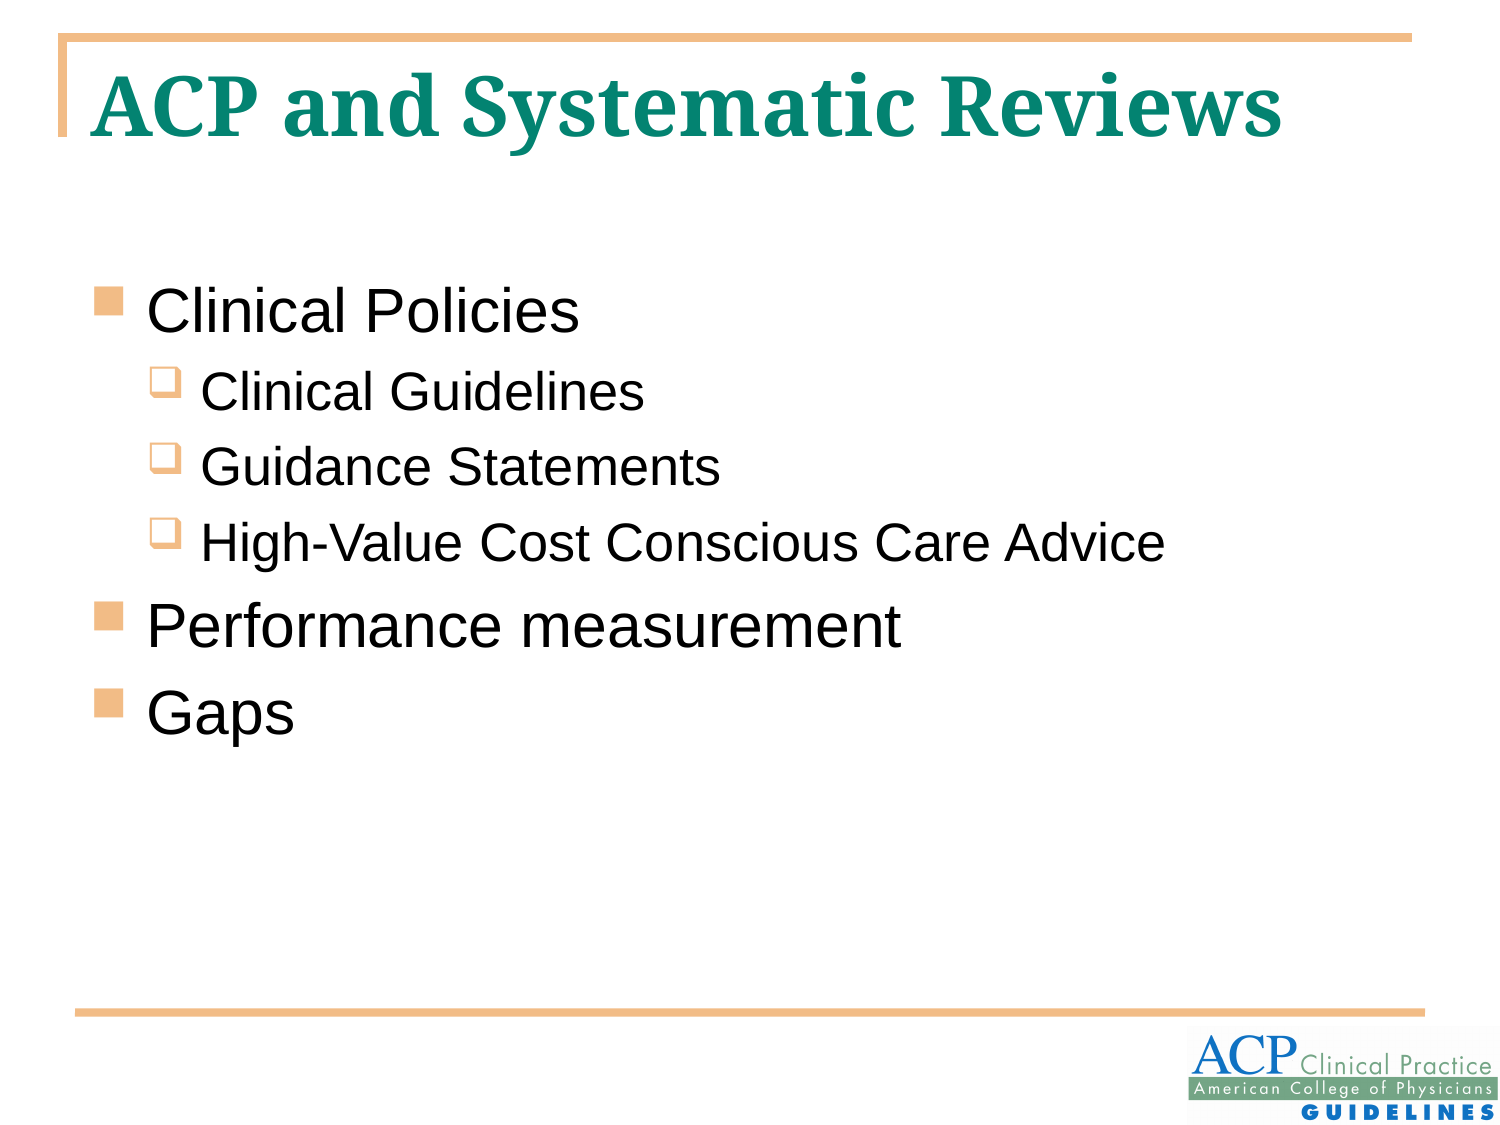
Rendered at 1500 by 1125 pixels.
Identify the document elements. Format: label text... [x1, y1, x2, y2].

title ACP and Systematic Reviews [74, 45, 1426, 233]
list Clinical Policies Clinical Guidelines Guidance Statements High-Value Cost Conscious Care Advice Performance measurement Gaps [74, 262, 1426, 1006]
picture [1187, 1026, 1500, 1125]
